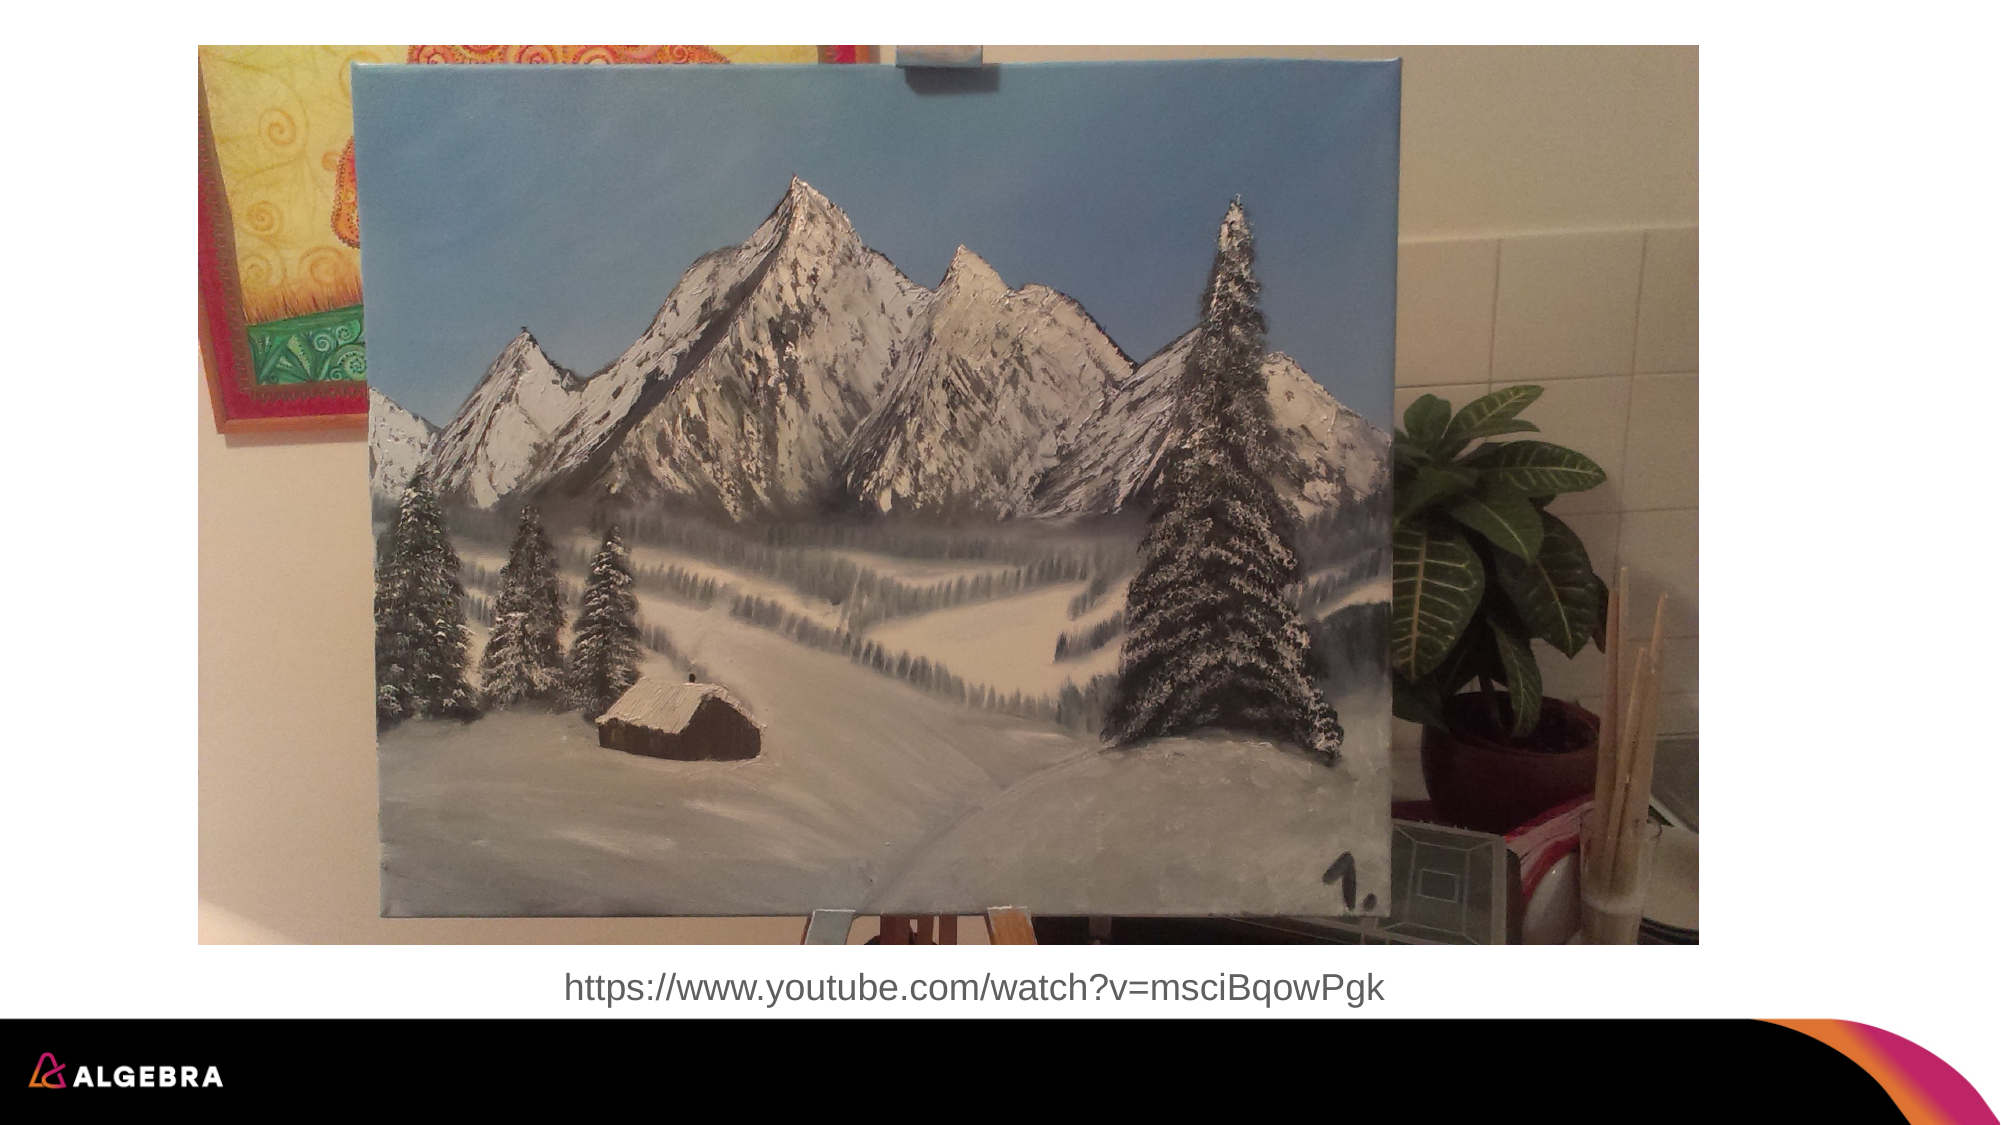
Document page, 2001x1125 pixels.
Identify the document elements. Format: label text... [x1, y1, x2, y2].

picture [0, 0, 2001, 1125]
text_box https://www.youtube.com/watch?v=msciBqowPgk [549, 956, 1476, 1016]
